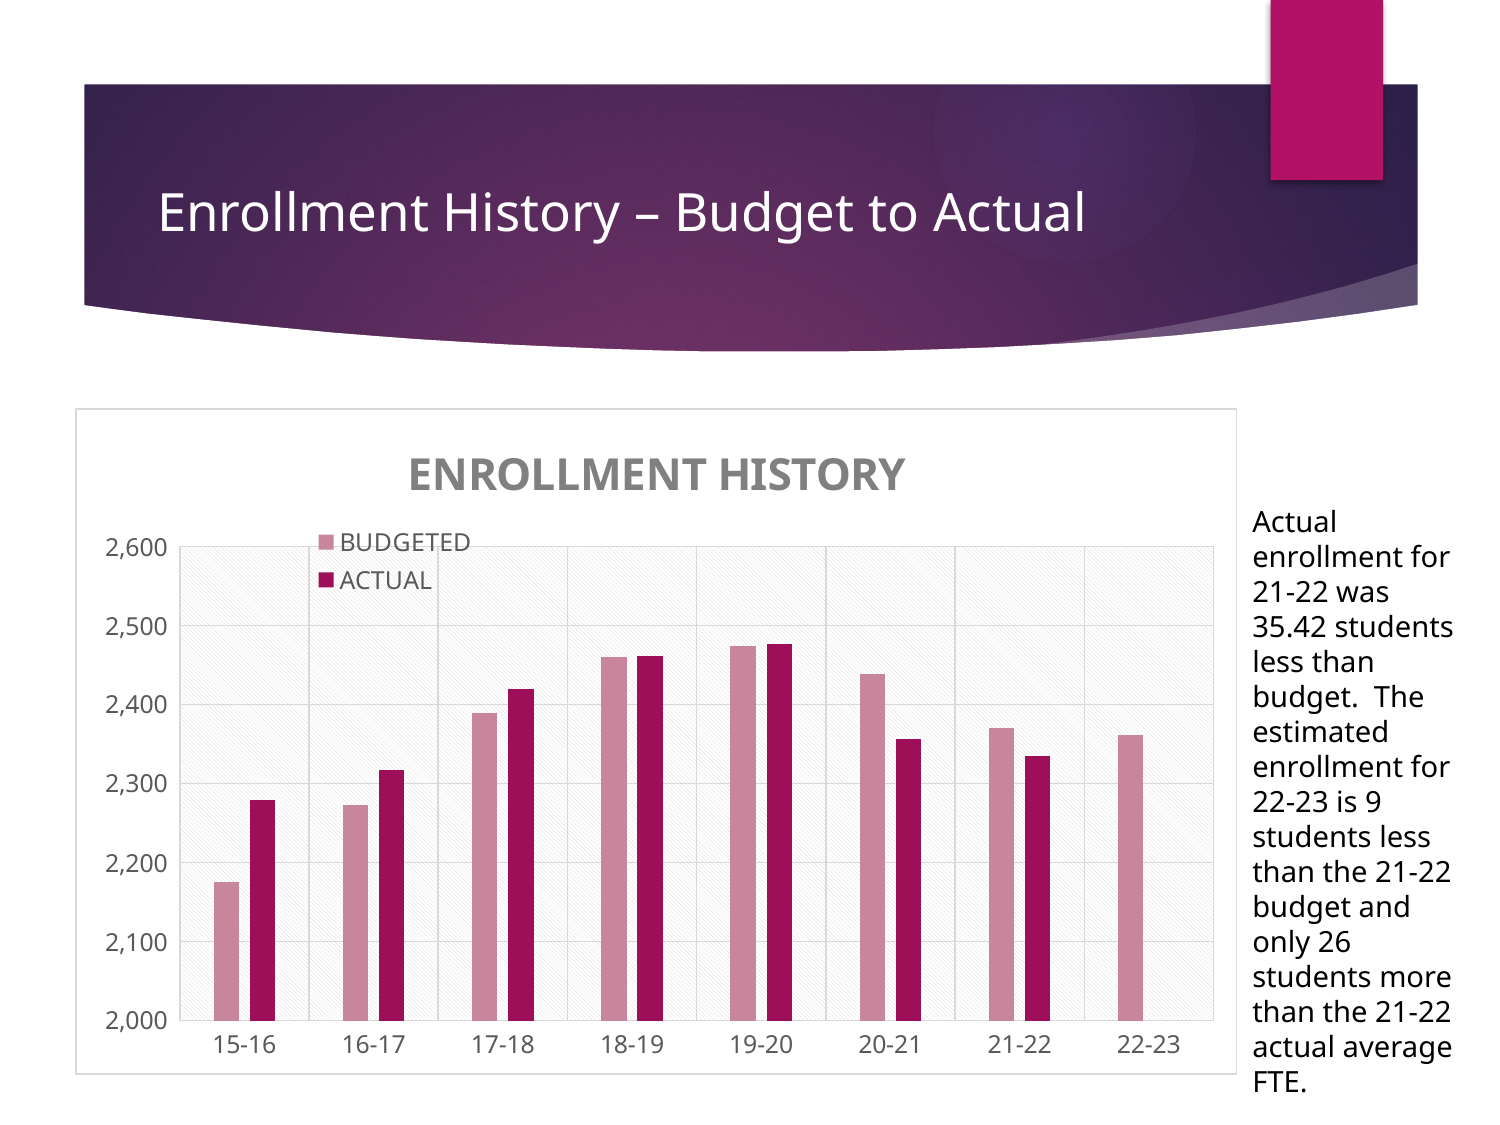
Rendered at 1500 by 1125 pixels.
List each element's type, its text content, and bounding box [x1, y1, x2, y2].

chart [74, 408, 1238, 1076]
text_box Actual enrollment for 21-22 was 35.42 students less than budget. The estimated enrollment for 22-23 is 9 students less than the 21-22 budget and only 26 students more than the 21-22 actual average FTE. [1237, 496, 1475, 1106]
title Enrollment History – Budget to Actual [142, 152, 1183, 269]
